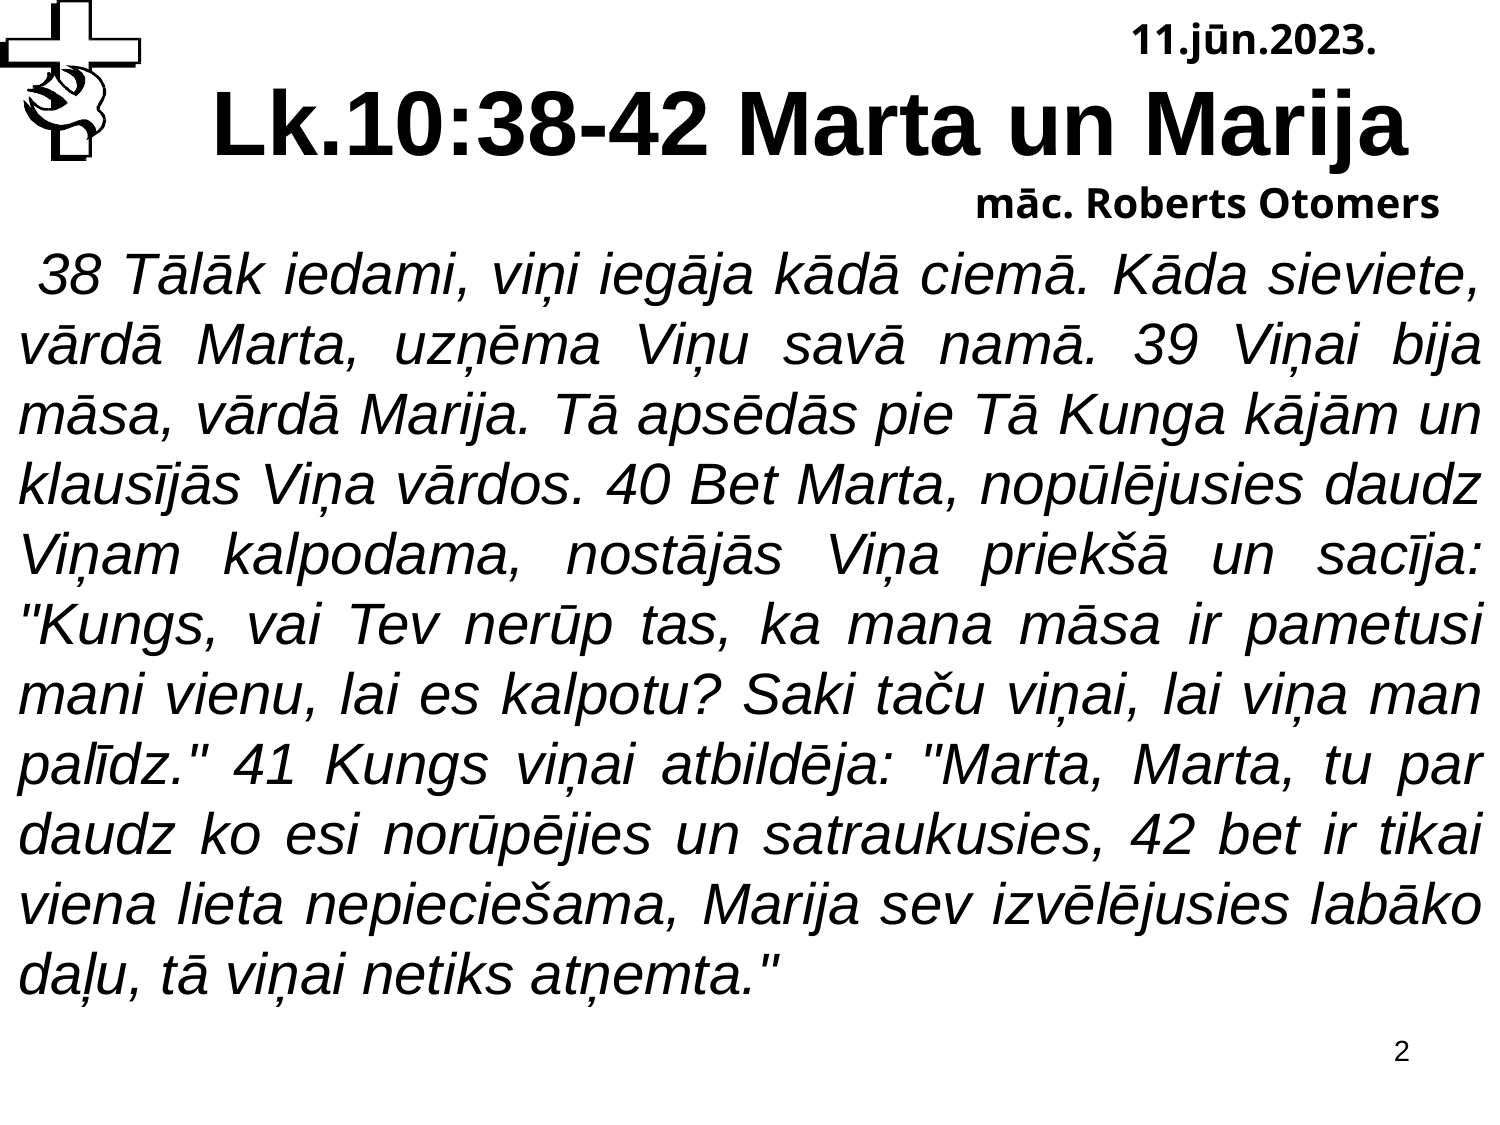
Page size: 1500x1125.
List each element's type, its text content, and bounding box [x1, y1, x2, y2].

slide_number 2 [1074, 1024, 1426, 1103]
picture [0, 0, 142, 162]
title Lk.10:38-42 Marta un Marija [146, 49, 1486, 169]
text_box 11.jūn.2023. [1007, 5, 1500, 70]
text_box māc. Roberts Otomers [915, 169, 1500, 234]
list 38 Tālāk iedami, viņi iegāja kādā ciemā. Kāda sieviete, vārdā Marta, uzņēma Viņu savā namā. 39 Viņai bija māsa, vārdā Marija. Tā apsēdās pie Tā Kunga kājām un klausījās Viņa vārdos. 40 Bet Marta, nopūlējusies daudz Viņam kalpodama, nostājās Viņa priekšā un sacīja: "Kungs, vai Tev nerūp tas, ka mana māsa ir pametusi mani vienu, lai es kalpotu? Saki taču viņai, lai viņa man palīdz." 41 Kungs viņai atbildēja: "Marta, Marta, tu par daudz ko esi norūpējies un satraukusies, 42 bet ir tikai viena lieta nepieciešama, Marija sev izvēlējusies labāko daļu, tā viņai netiks atņemta." [0, 228, 1500, 423]
text_box [53, 101, 1404, 239]
